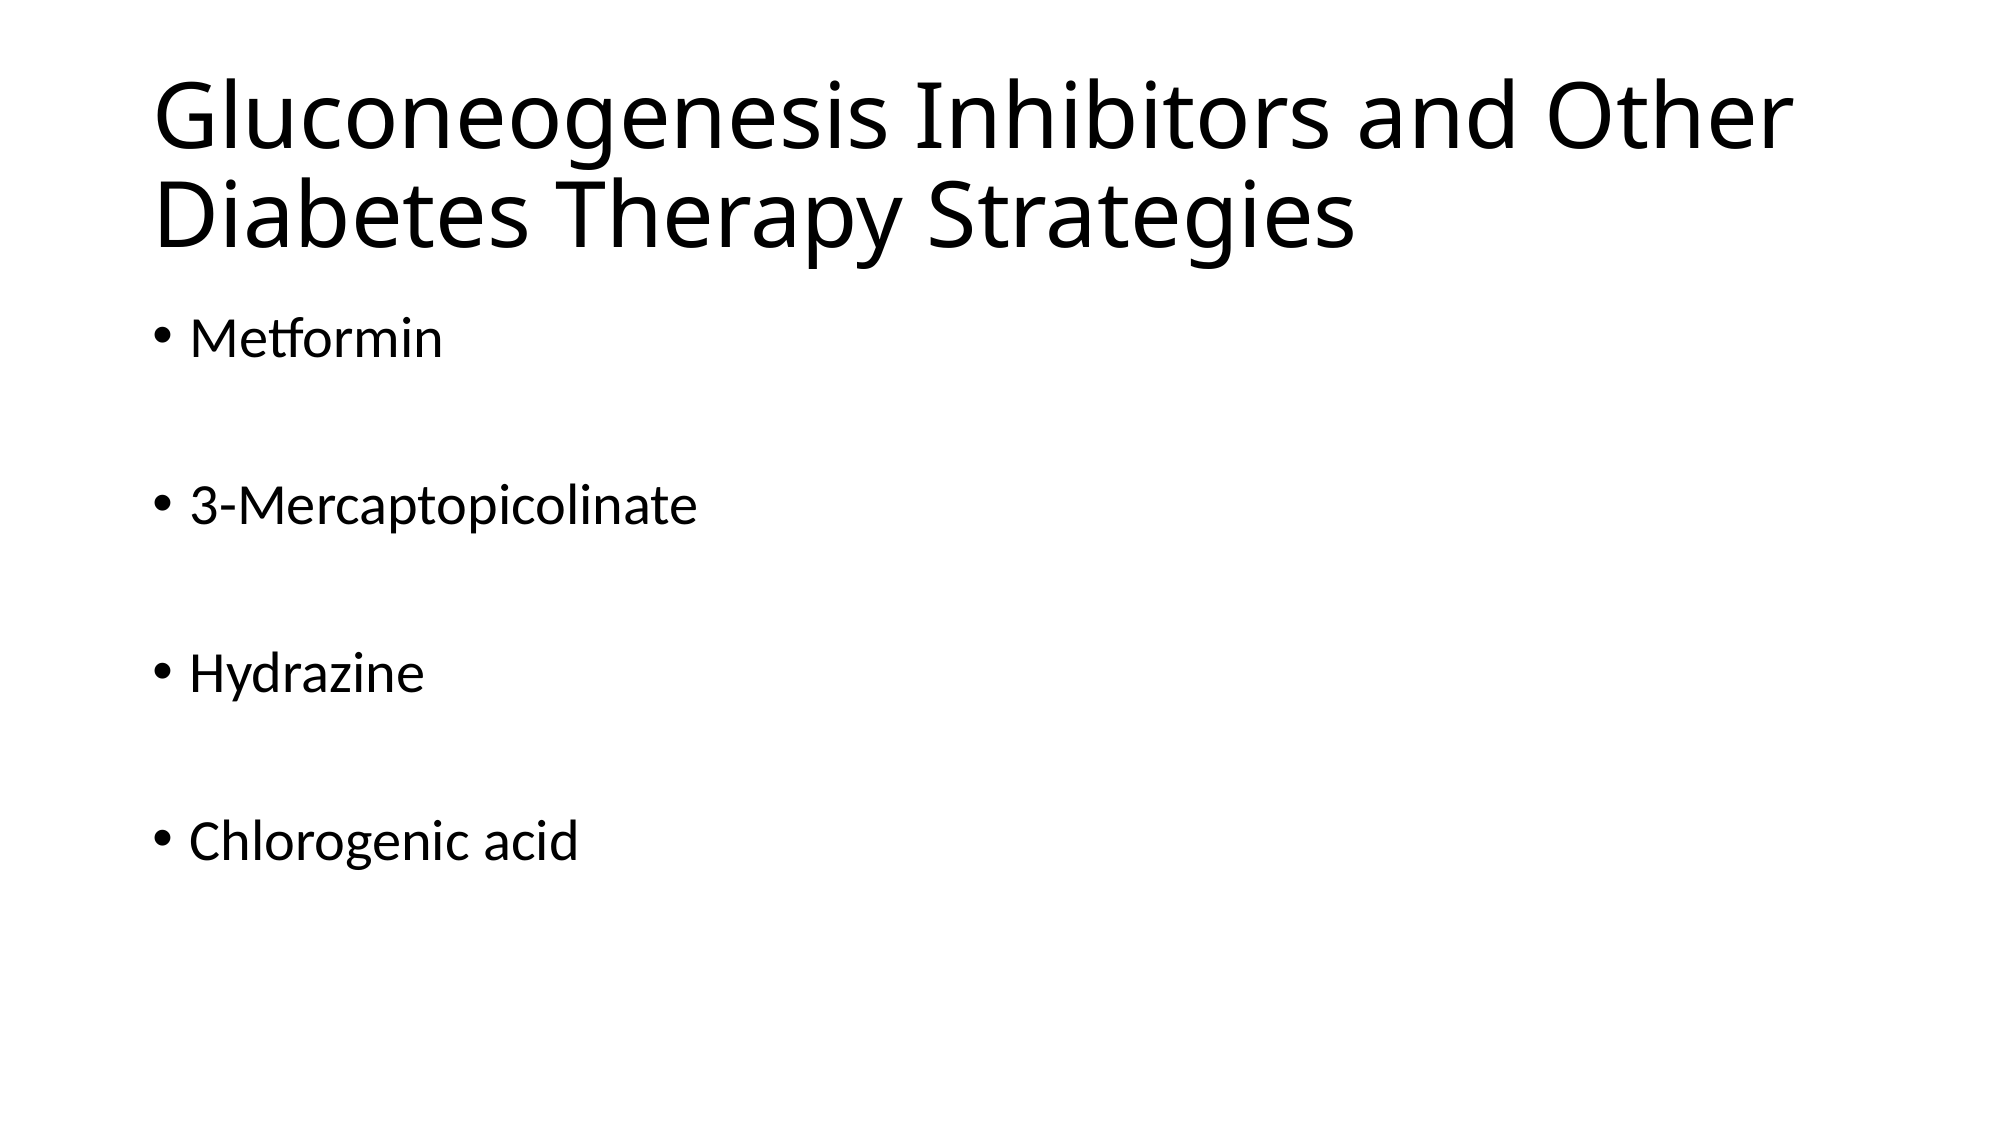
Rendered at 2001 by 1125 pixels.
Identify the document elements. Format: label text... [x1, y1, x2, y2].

title Gluconeogenesis Inhibitors and Other Diabetes Therapy Strategies [137, 59, 1863, 278]
list Metformin 3-Mercaptopicolinate Hydrazine Chlorogenic acid [137, 299, 1863, 1014]
